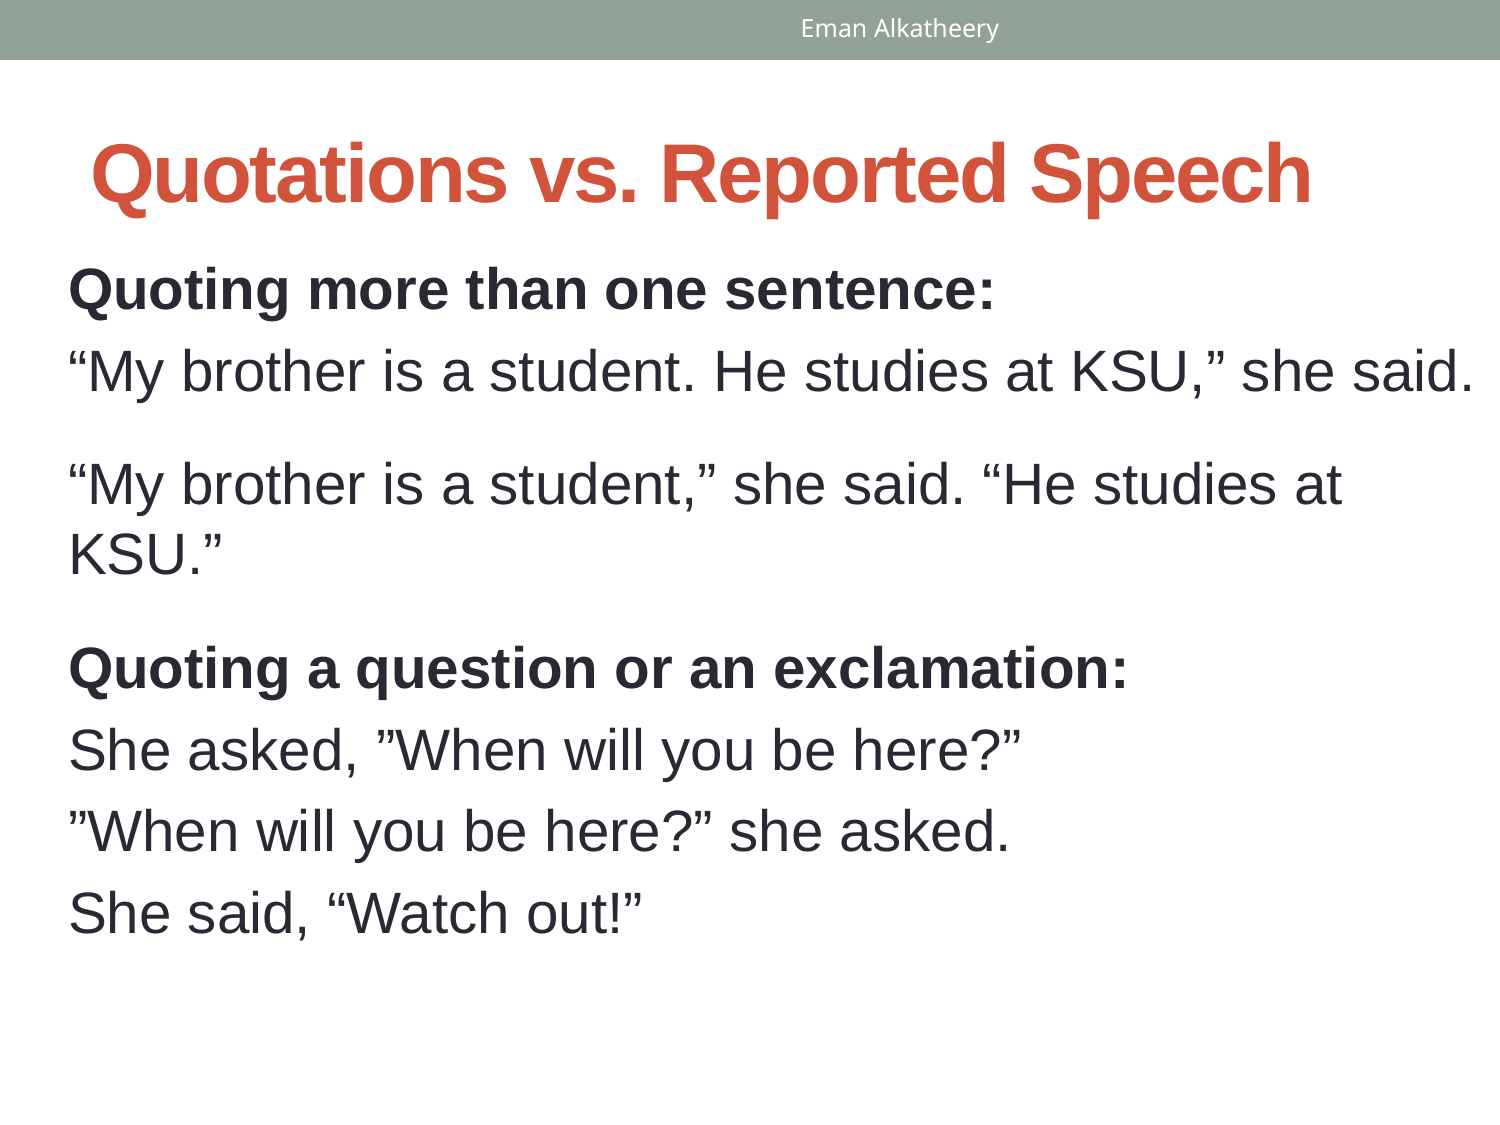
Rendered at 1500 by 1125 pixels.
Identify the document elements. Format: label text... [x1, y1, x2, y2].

list Quoting more than one sentence: “My brother is a student. He studies at KSU,” she said. “My brother is a student,” she said. “He studies at KSU.” Quoting a question or an exclamation: She asked, ”When will you be here?” ”When will you be here?” she asked. She said, “Watch out!” [53, 243, 1495, 1083]
title Quotations vs. Reported Speech [75, 87, 1425, 243]
footer Eman Alkatheery [562, 3, 1238, 57]
